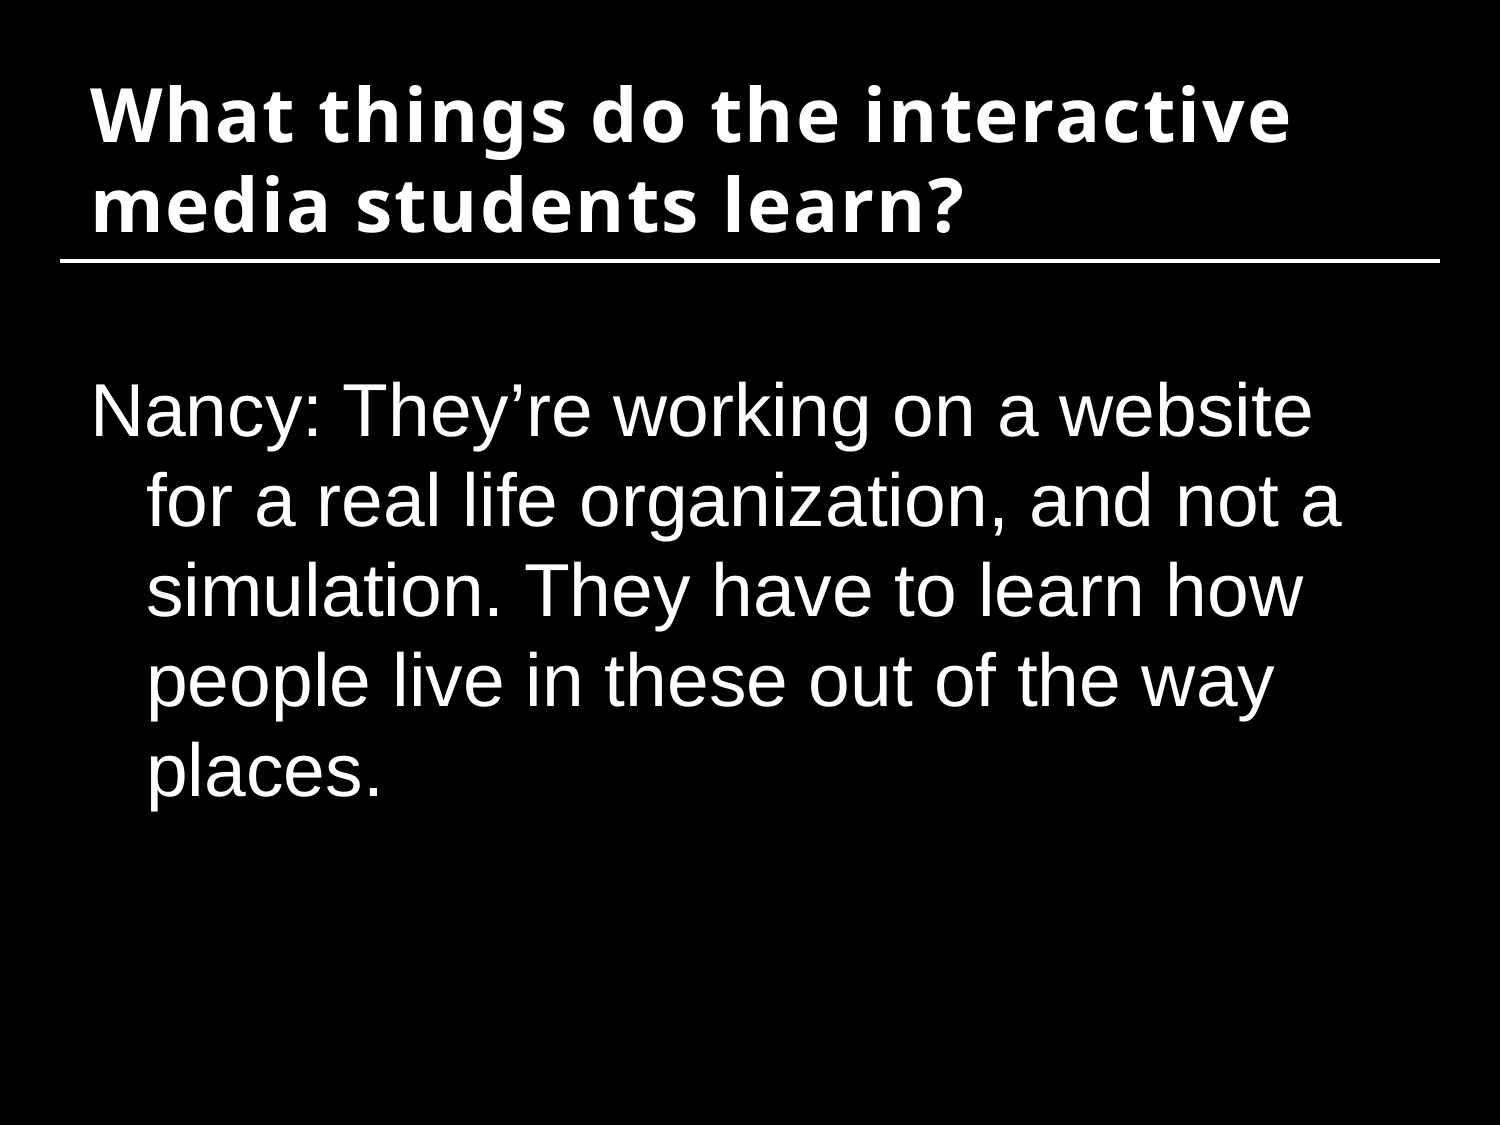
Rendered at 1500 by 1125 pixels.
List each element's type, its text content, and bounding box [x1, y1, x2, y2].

list Nancy: They’re working on a website for a real life organization, and not a simulation. They have to learn how people live in these out of the way places. [75, 346, 1425, 1014]
title What things do the interactive media students learn? [75, 44, 1425, 257]
